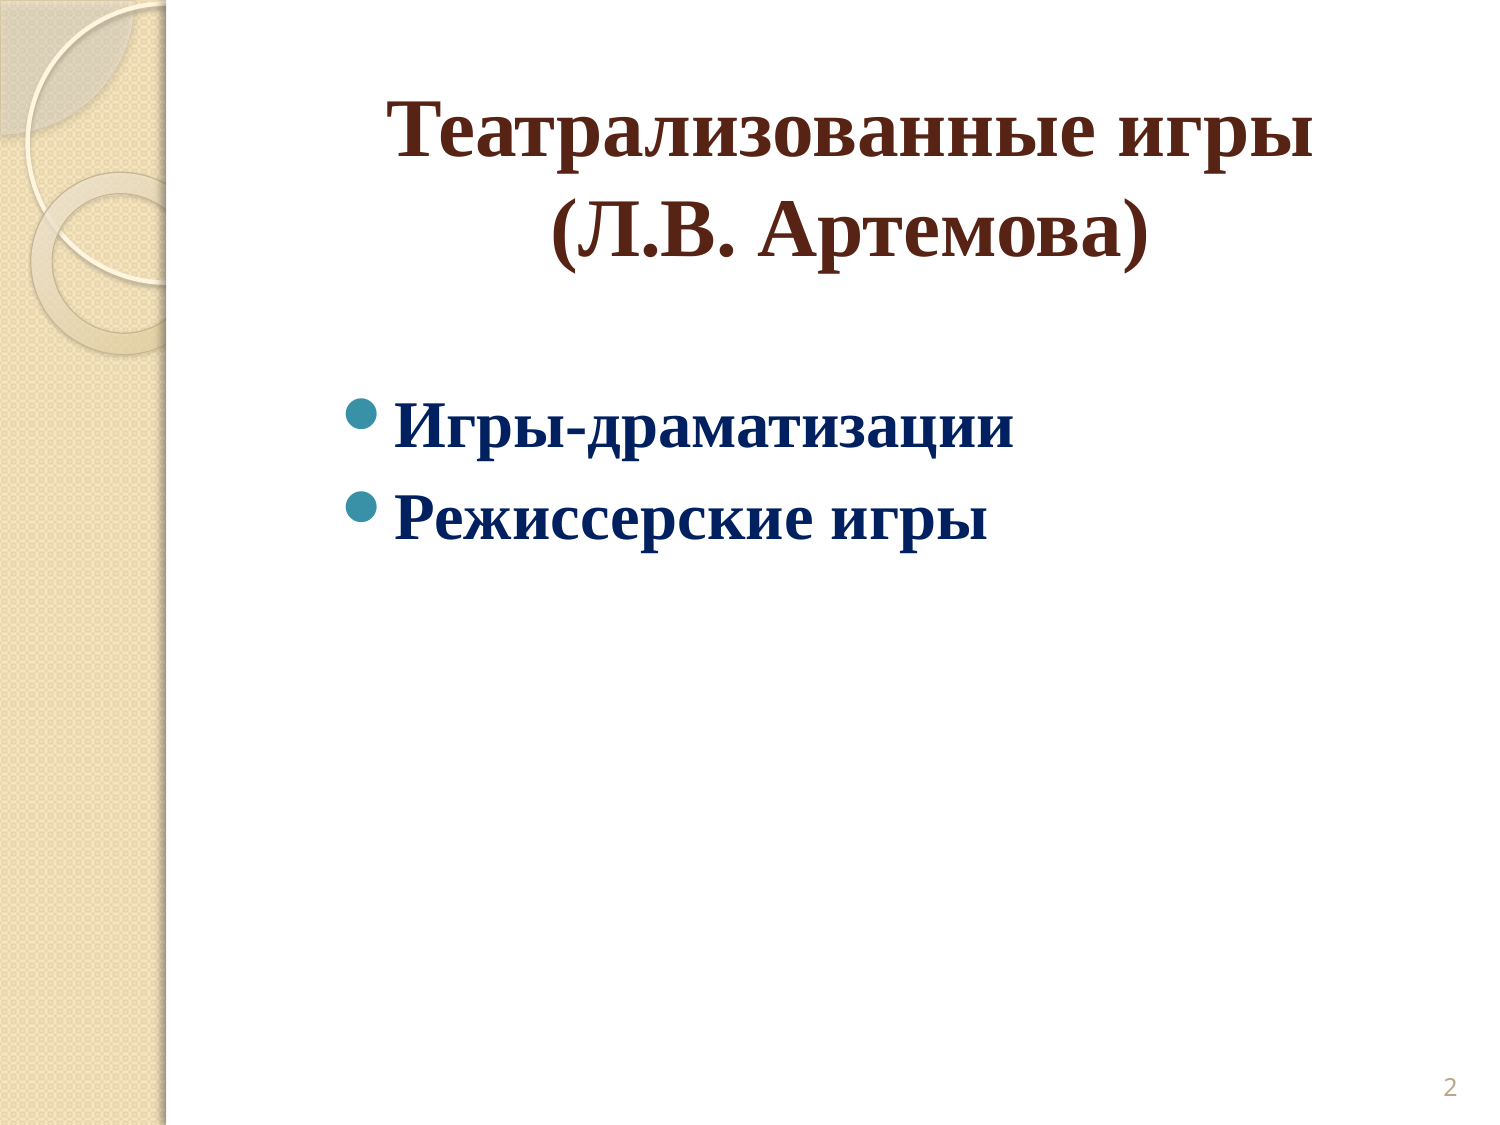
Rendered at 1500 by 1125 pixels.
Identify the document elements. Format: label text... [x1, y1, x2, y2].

title Театрализованные игры (Л.В. Артемова) [235, 78, 1466, 268]
list Игры-драматизации Режиссерские игры [312, 373, 1466, 1025]
slide_number 2 [1413, 1034, 1488, 1113]
